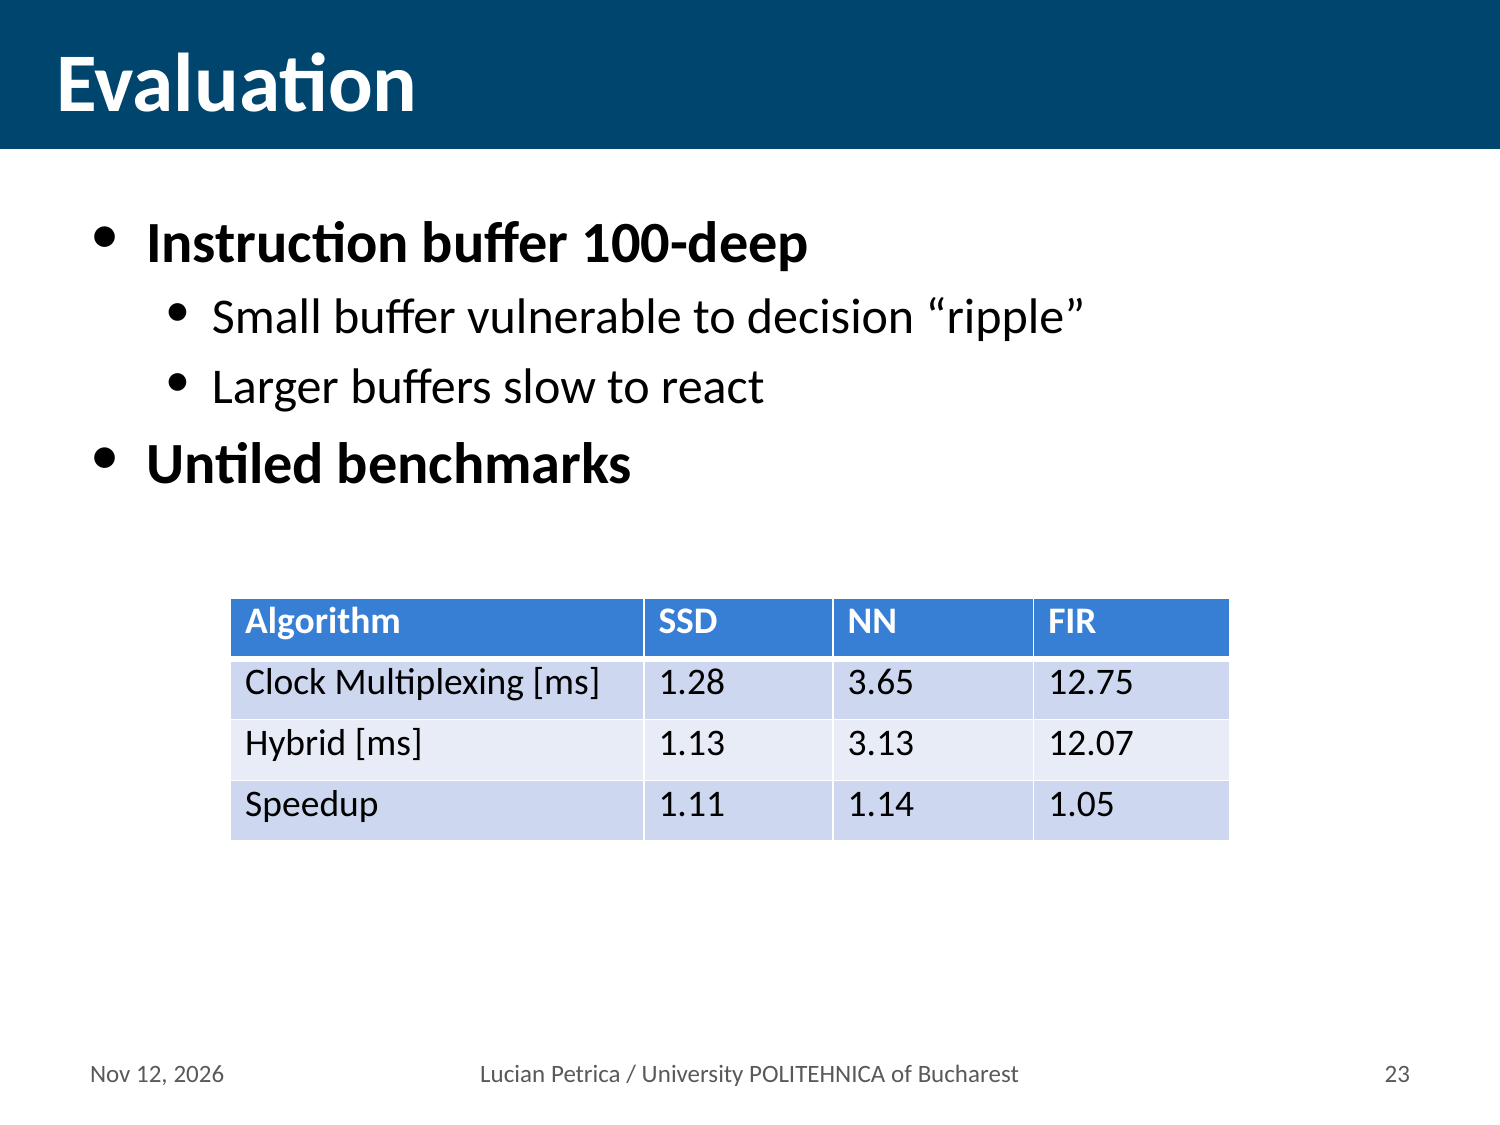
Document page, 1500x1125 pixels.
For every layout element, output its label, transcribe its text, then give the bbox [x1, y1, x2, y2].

slide_number 22 [1246, 1042, 1425, 1103]
table_cell Hybrid [ms] [231, 720, 643, 780]
table_cell 1.13 [645, 720, 832, 780]
table_cell 1.14 [834, 781, 1033, 840]
list Instruction buffer 100-deep Small buffer vulnerable to decision “ripple” Larger buffers slow to react Untiled benchmarks [75, 196, 1425, 516]
footer Lucian Petrica / University POLITEHNICA of Bucharest [277, 1042, 1223, 1103]
table_cell 3.65 [834, 662, 1033, 719]
table_cell Speedup [231, 781, 643, 840]
table_cell 1.11 [645, 781, 832, 840]
table_header Algorithm [231, 599, 643, 656]
table_cell 12.75 [1034, 662, 1229, 719]
table_header SSD [645, 599, 832, 656]
table_cell Clock Multiplexing [ms] [231, 662, 643, 719]
title Evaluation [41, 15, 1459, 142]
table_header FIR [1034, 599, 1229, 656]
table_cell 12.07 [1034, 720, 1229, 780]
table_cell 3.13 [834, 720, 1033, 780]
table_header NN [834, 599, 1033, 656]
slide_number 11-Mar-15 [75, 1042, 254, 1103]
table_cell 1.05 [1034, 781, 1229, 840]
table_cell 1.28 [645, 662, 832, 719]
